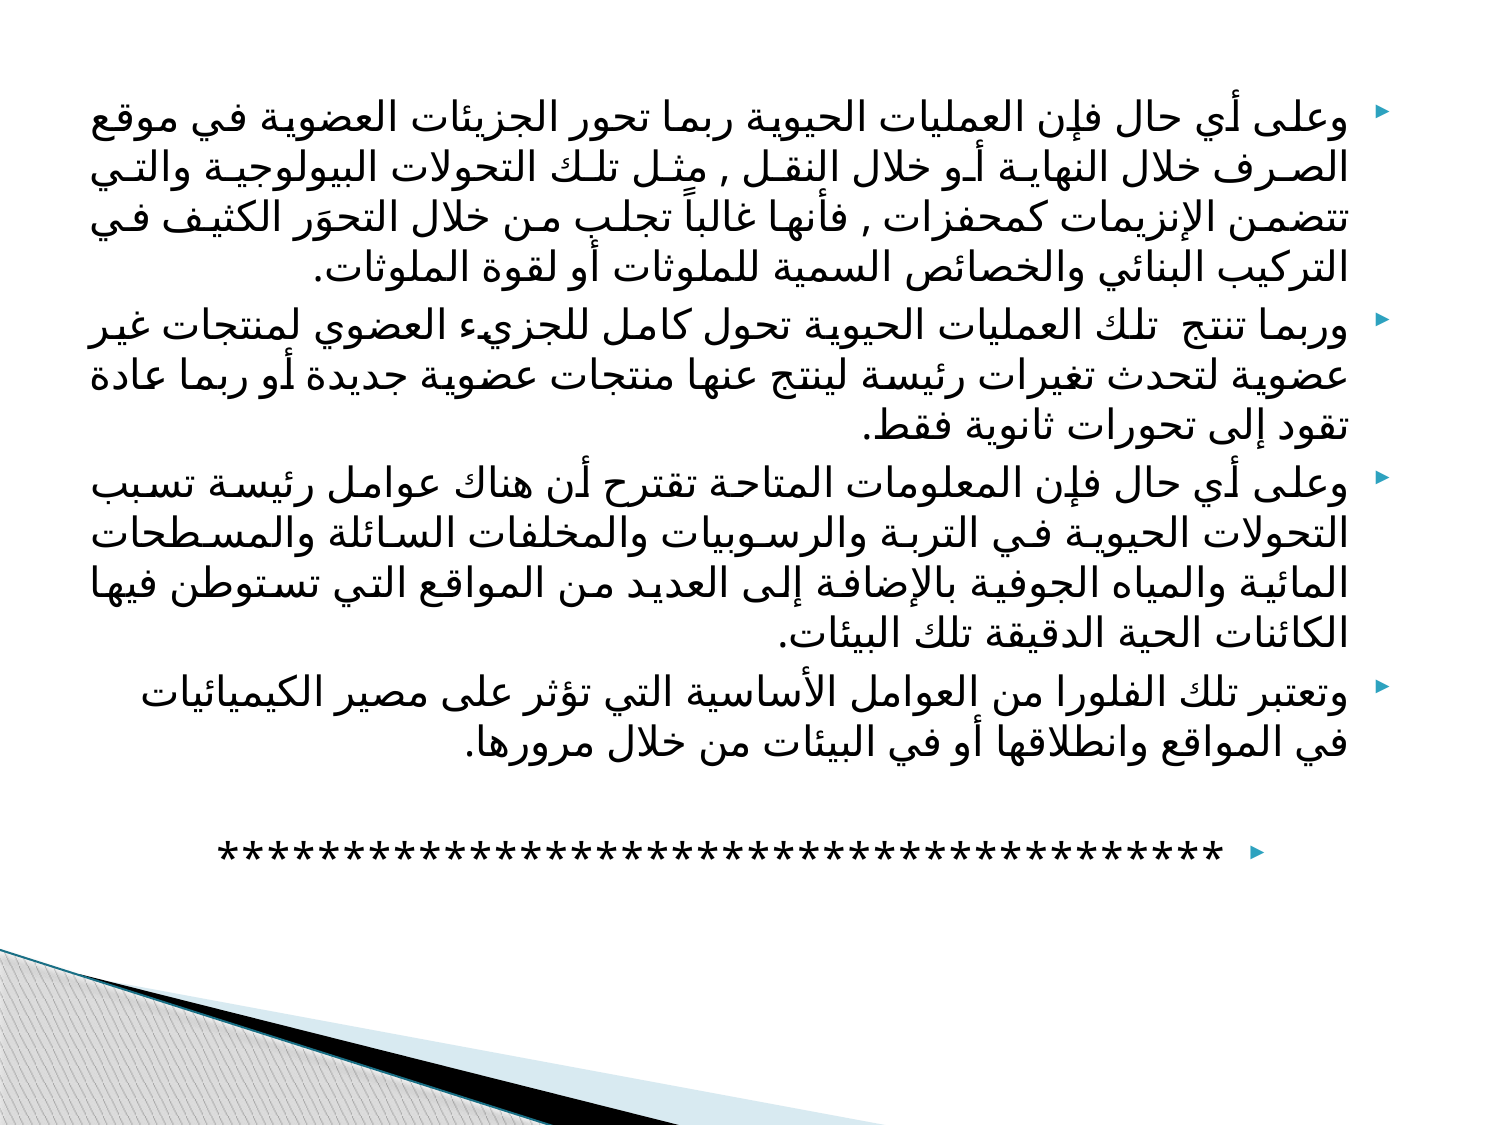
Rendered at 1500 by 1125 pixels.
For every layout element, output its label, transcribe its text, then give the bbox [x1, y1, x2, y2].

list وعلى أي حال فإن العمليات الحيوية ربما تحور الجزيئات العضوية في موقع الصرف خلال النهاية أو خلال النقل , مثل تلك التحولات البيولوجية والتي تتضمن الإنزيمات كمحفزات , فأنها غالباً تجلب من خلال التحوَر الكثيف في التركيب البنائي والخصائص السمية للملوثات أو لقوة الملوثات. وربما تنتج تلك العمليات الحيوية تحول كامل للجزيء العضوي لمنتجات غير عضوية لتحدث تغيرات رئيسة لينتج عنها منتجات عضوية جديدة أو ربما عادة تقود إلى تحورات ثانوية فقط. وعلى أي حال فإن المعلومات المتاحة تقترح أن هناك عوامل رئيسة تسبب التحولات الحيوية في التربة والرسوبيات والمخلفات السائلة والمسطحات المائية والمياه الجوفية بالإضافة إلى العديد من المواقع التي تستوطن فيها الكائنات الحية الدقيقة تلك البيئات. وتعتبر تلك الفلورا من العوامل الأساسية التي تؤثر على مصير الكيميائيات في المواقع وانطلاقها أو في البيئات من خلال مرورها. **************************************** [75, 82, 1425, 986]
